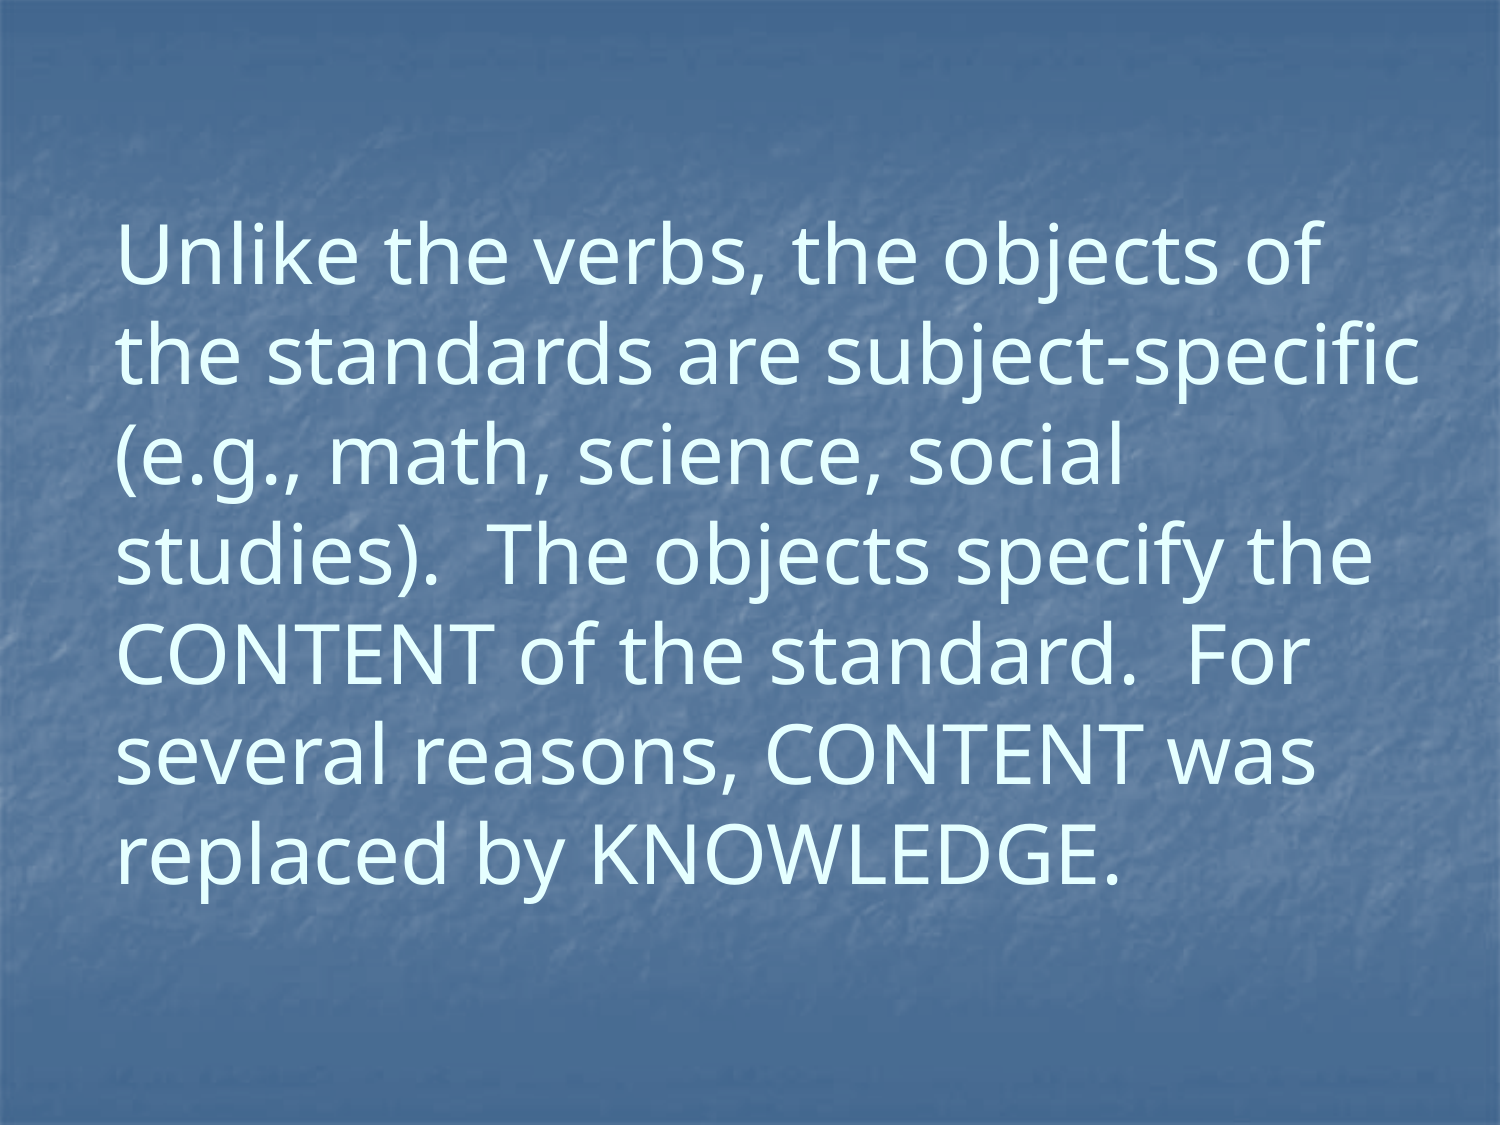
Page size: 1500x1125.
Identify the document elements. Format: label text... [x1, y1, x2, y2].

title Unlike the verbs, the objects of the standards are subject-specific (e.g., math, science, social studies). The objects specify the CONTENT of the standard. For several reasons, CONTENT was replaced by KNOWLEDGE. [99, 437, 1451, 665]
